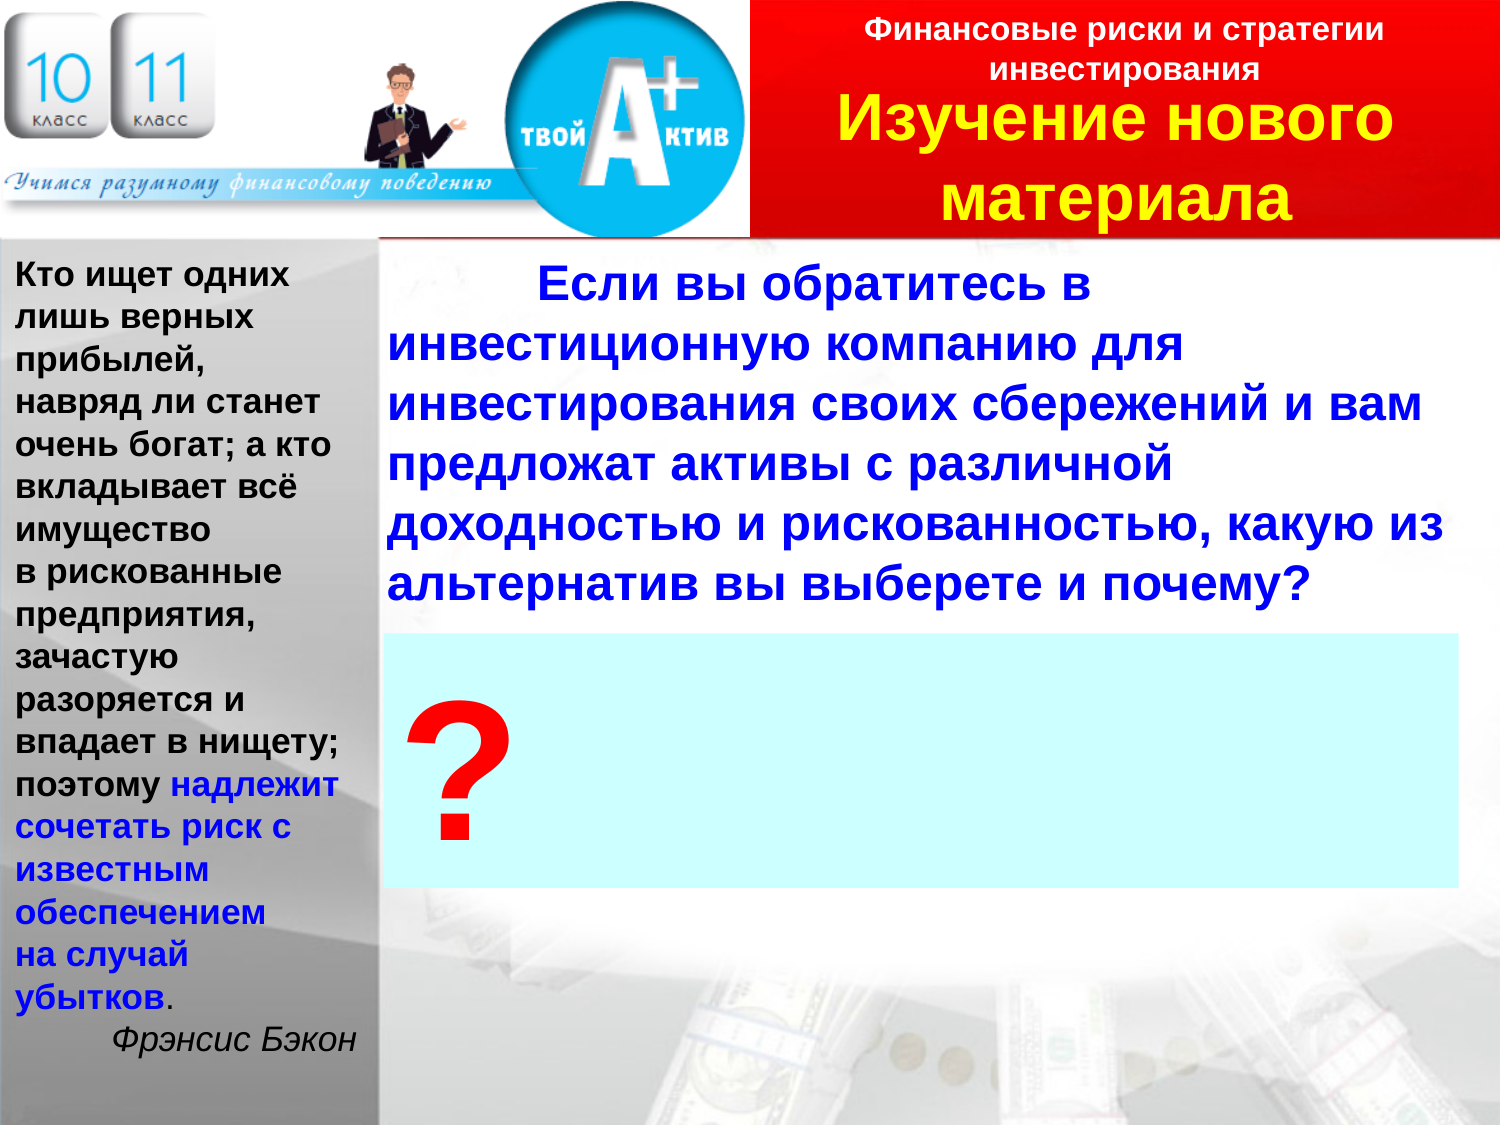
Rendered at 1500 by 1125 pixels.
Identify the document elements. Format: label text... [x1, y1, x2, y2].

picture [0, 0, 1500, 1125]
text_box Кто ищет одних лишь верных прибылей, навряд ли станет очень богат; а кто вкладывает всё имущество в рискованные предприятия, зачастую разоряется и впадает в нищету; поэтому надлежит сочетать риск с известным обеспечением на случай убытков. Фрэнсис Бэкон [0, 244, 372, 1067]
text_box Если вы обратитесь в инвестиционную компанию для инвестирования своих сбережений и вам предложат активы с различной доходностью и рискованностью, какую из альтернатив вы выберете и почему? [372, 243, 1471, 619]
text_box Изучение нового материала [773, 66, 1459, 241]
text_box Финансовые риски и стратегии инвестирования [751, 0, 1500, 232]
text_box ? [383, 633, 1459, 889]
